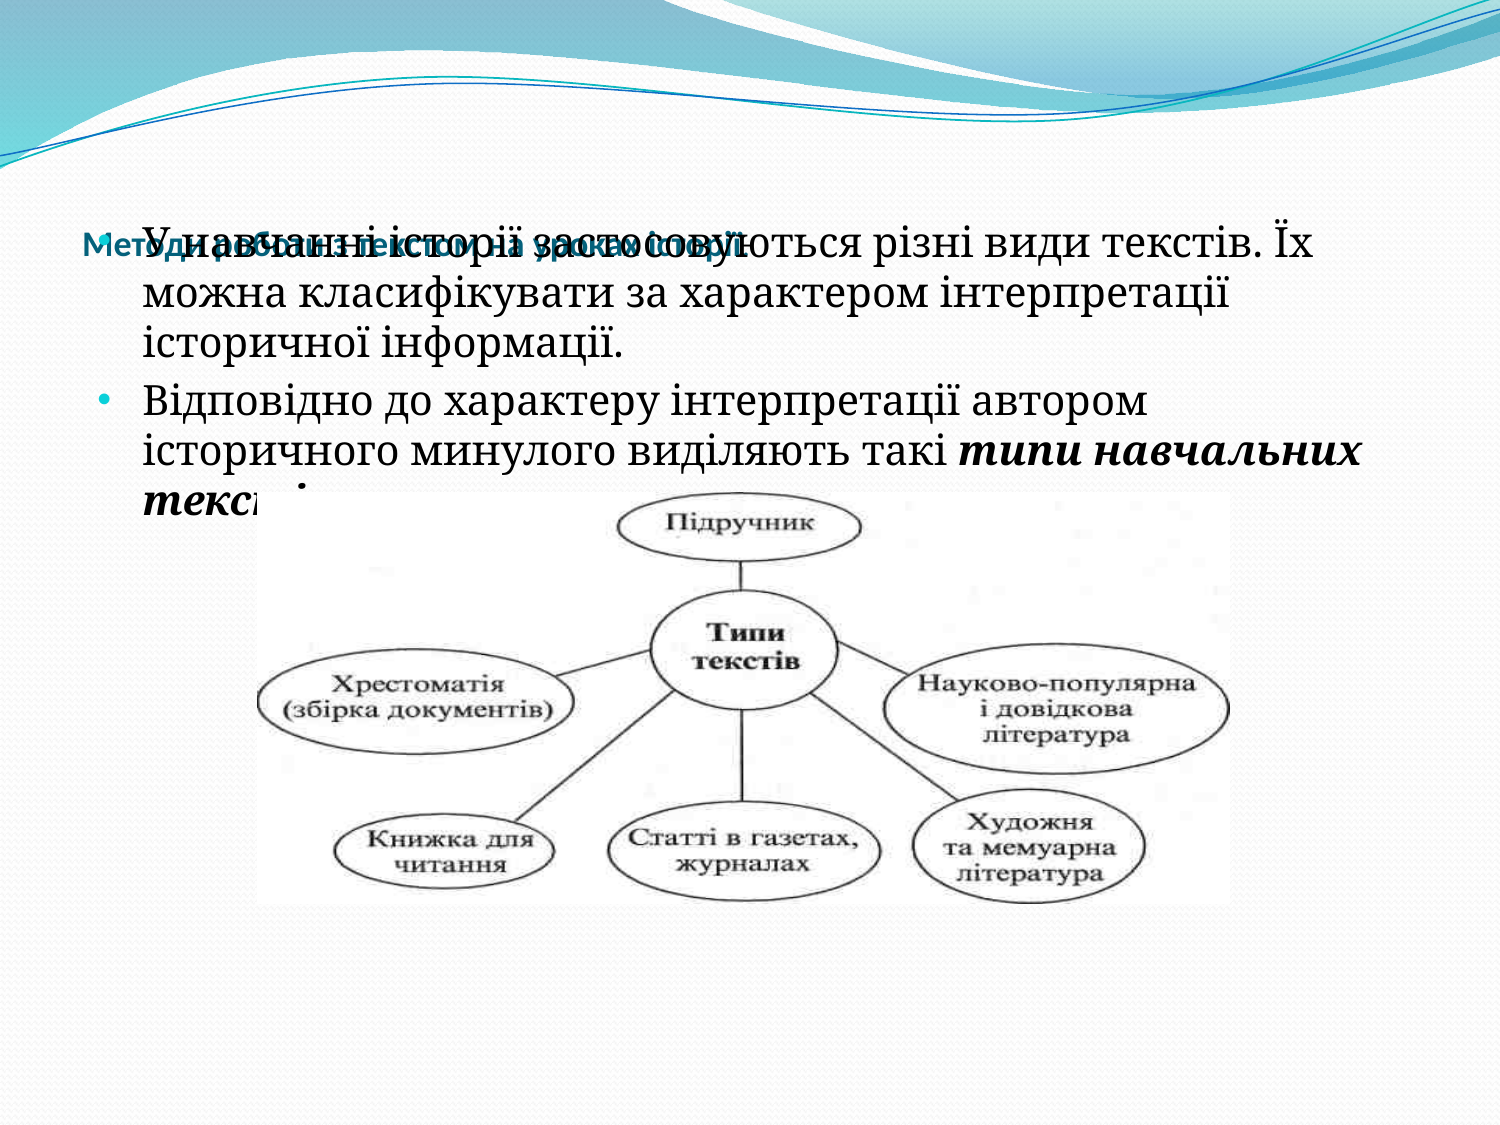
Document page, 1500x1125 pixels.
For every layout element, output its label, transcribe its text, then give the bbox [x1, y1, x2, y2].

picture [257, 491, 1230, 904]
list У навчанні історії застосовуються різні види текстів. Їх можна класифікувати за характером інтерпретації історичної інформації. Відповідно до характеру інтерпретації автором історичного минулого виділяють такі типи навчальних текстів: [82, 208, 1425, 961]
